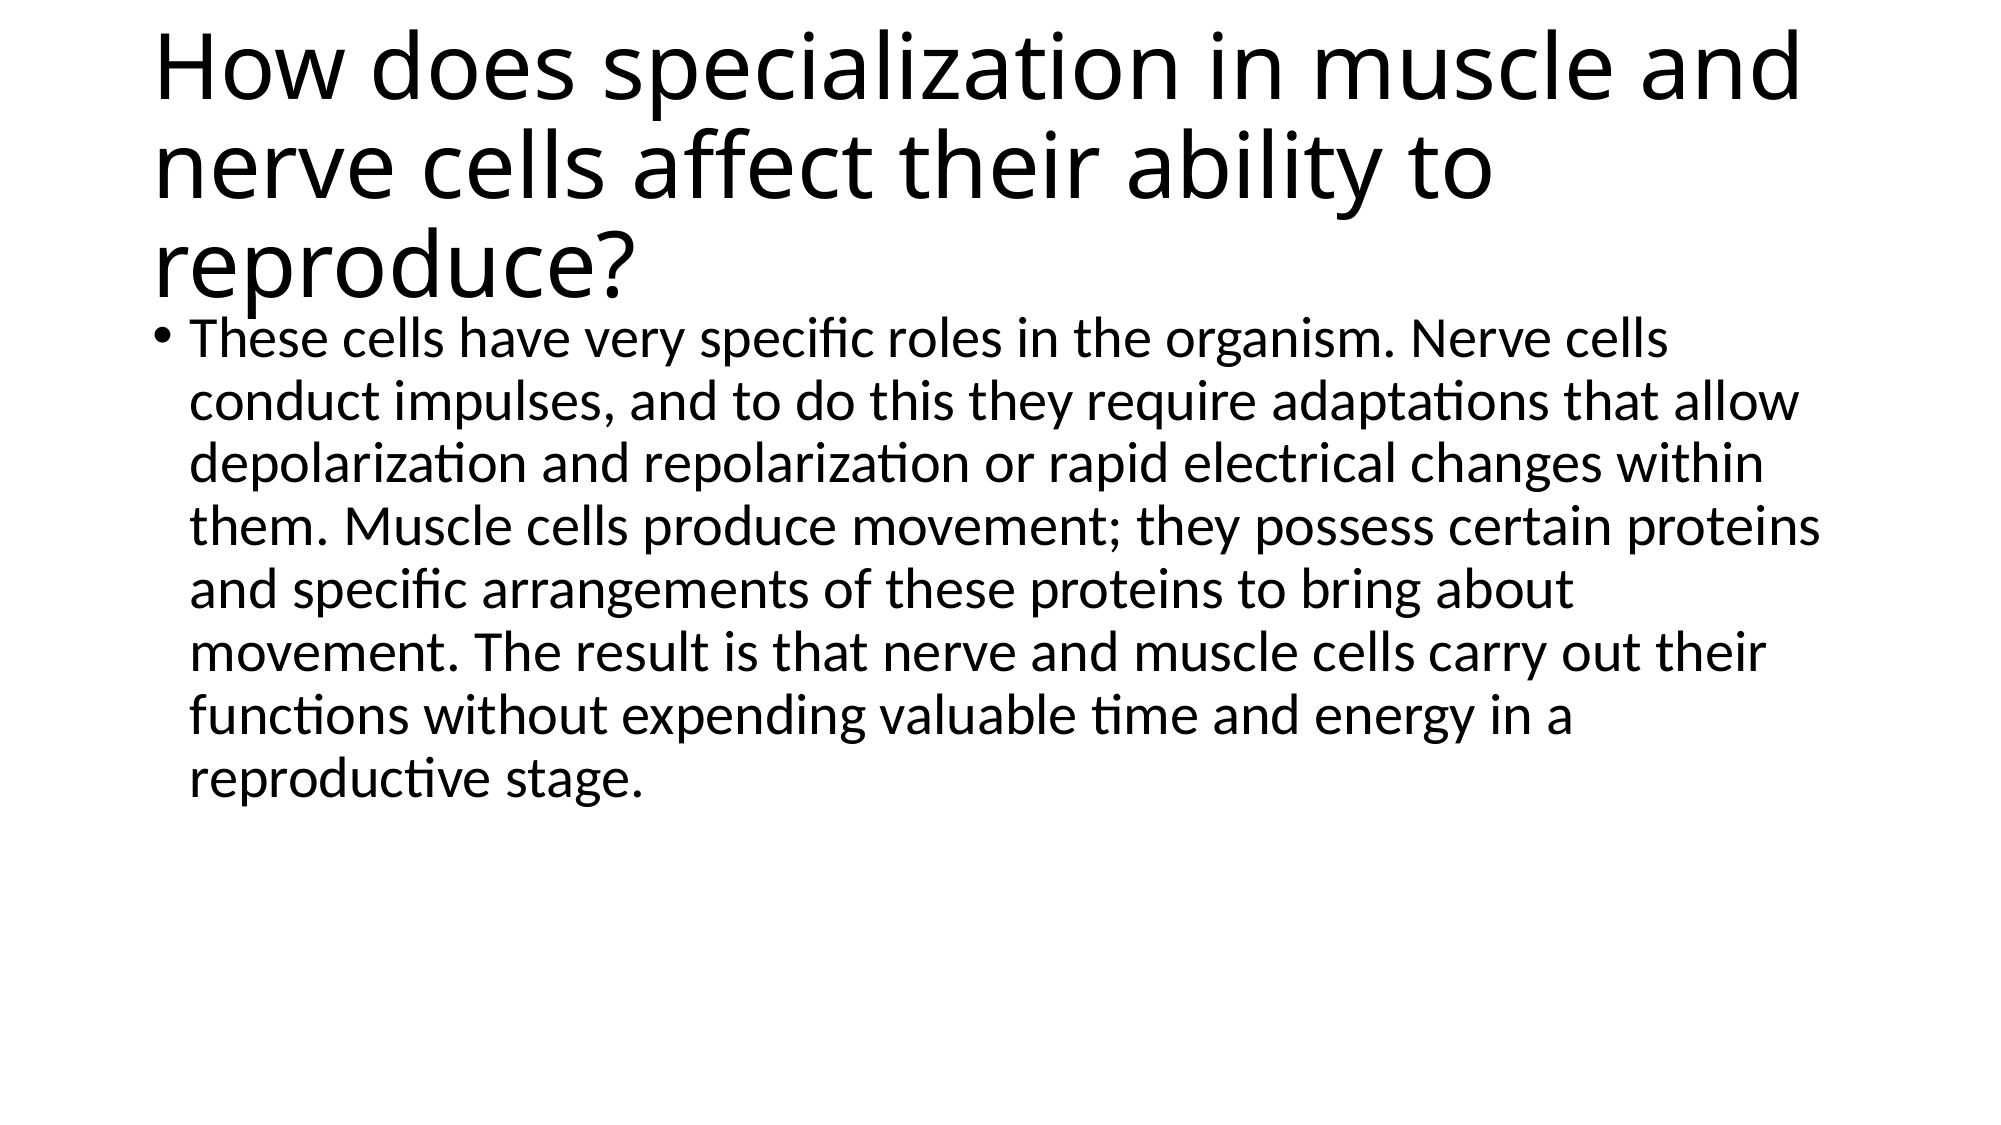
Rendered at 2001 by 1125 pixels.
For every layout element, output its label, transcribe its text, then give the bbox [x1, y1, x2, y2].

title How does specialization in muscle and nerve cells affect their ability to reproduce? [137, 59, 1863, 278]
list These cells have very specific roles in the organism. Nerve cells conduct impulses, and to do this they require adaptations that allow depolarization and repolarization or rapid electrical changes within them. Muscle cells produce movement; they possess certain proteins and specific arrangements of these proteins to bring about movement. The result is that nerve and muscle cells carry out their functions without expending valuable time and energy in a reproductive stage. [137, 299, 1863, 1014]
